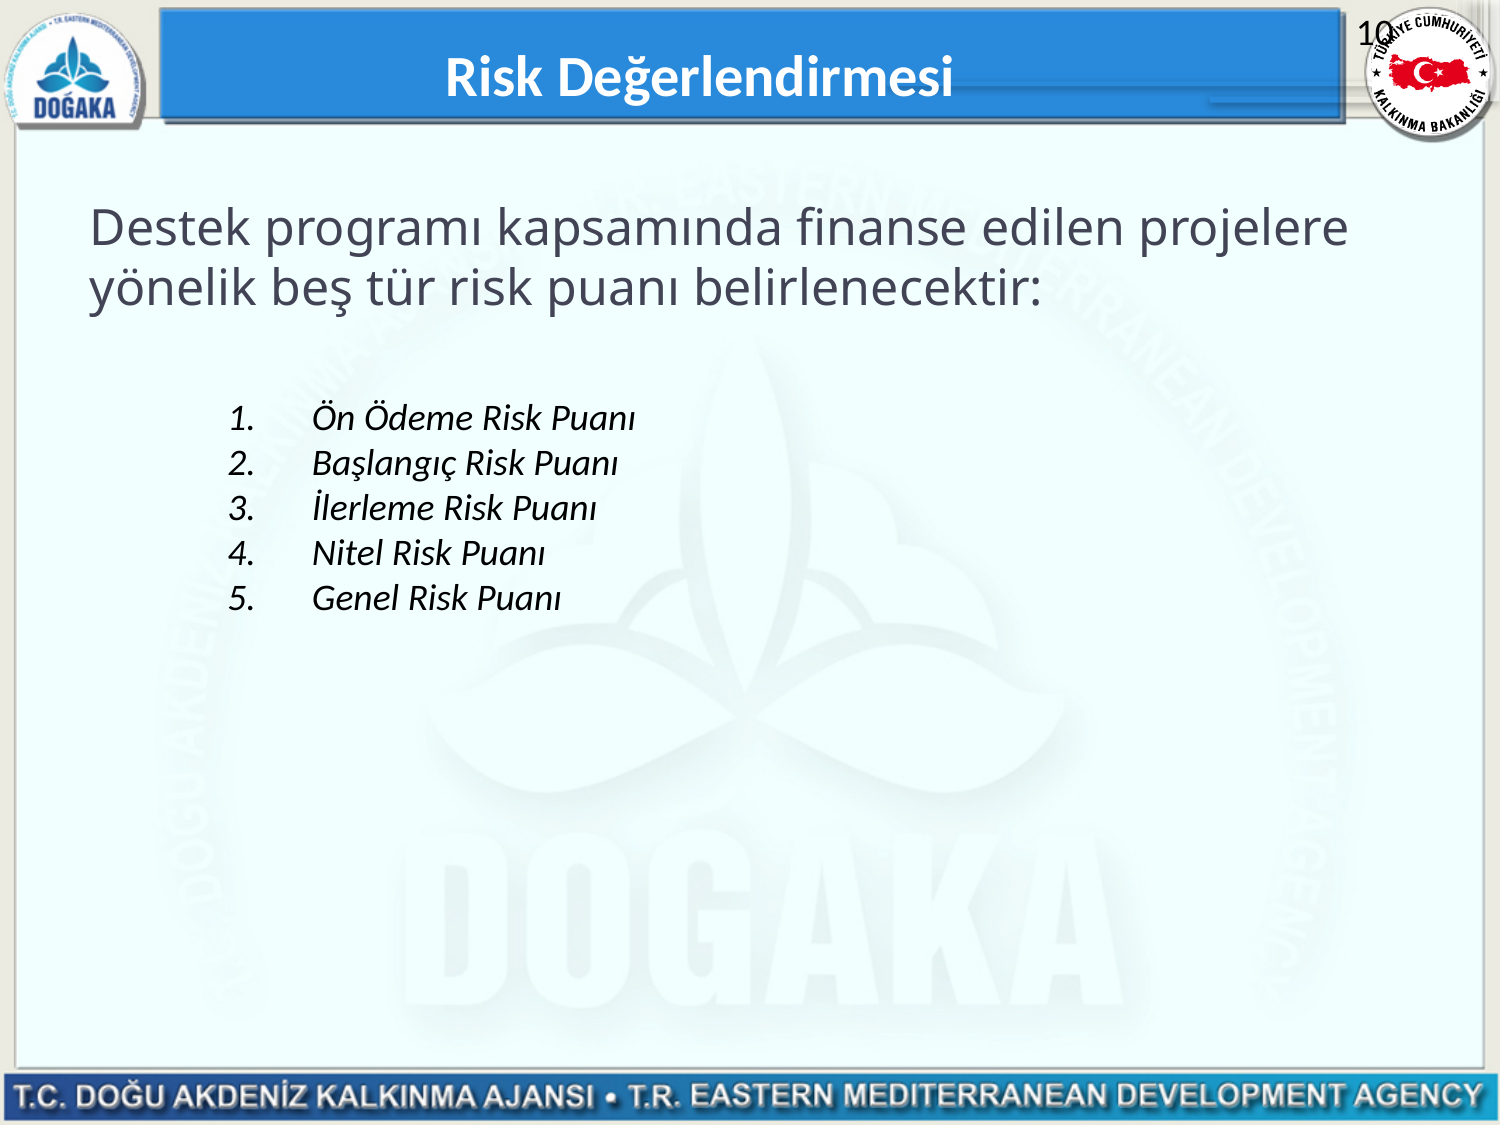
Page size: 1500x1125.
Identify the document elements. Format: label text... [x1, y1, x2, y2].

title Destek programı kapsamında finanse edilen projelere yönelik beş tür risk puanı belirlenecektir: [75, 187, 1425, 363]
picture [0, 0, 1500, 1125]
slide_number 10 [1340, 0, 1466, 61]
list Ön Ödeme Risk Puanı Başlangıç Risk Puanı İlerleme Risk Puanı Nitel Risk Puanı Genel Risk Puanı [194, 385, 918, 863]
text_box Risk Değerlendirmesi [430, 30, 1095, 102]
